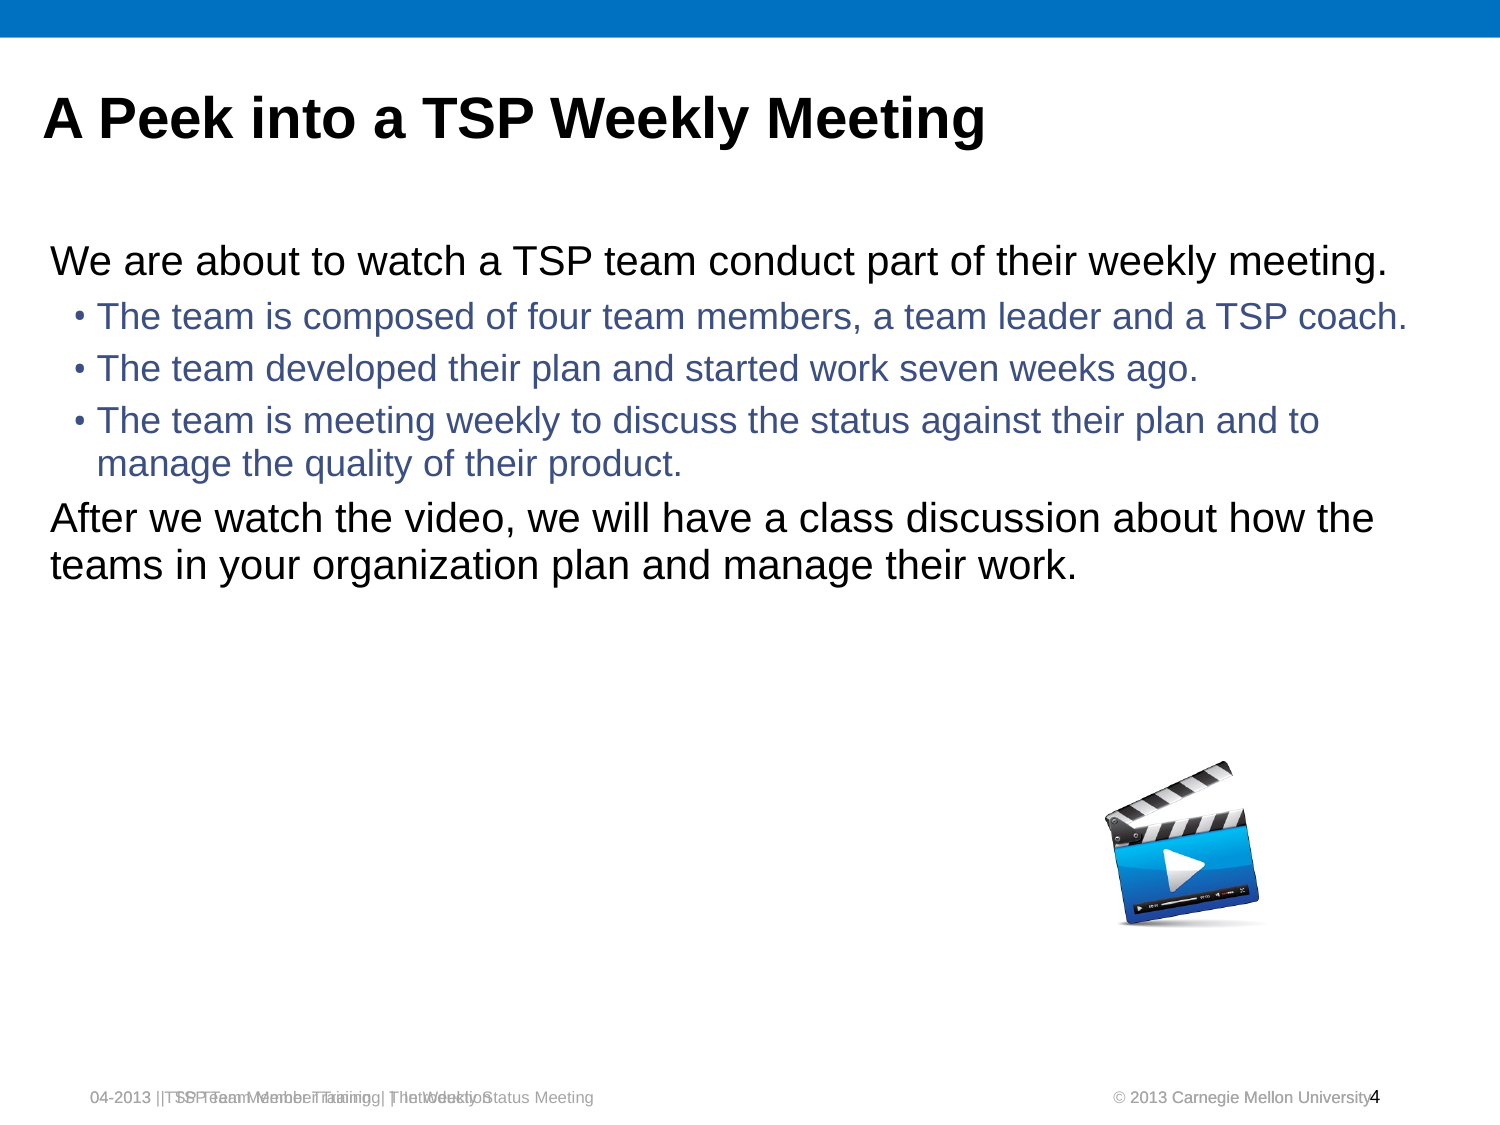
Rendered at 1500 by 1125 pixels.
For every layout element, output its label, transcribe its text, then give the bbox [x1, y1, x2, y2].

picture [1105, 761, 1267, 929]
list We are about to watch a TSP team conduct part of their weekly meeting. The team is composed of four team members, a team leader and a TSP coach. The team developed their plan and started work seven weeks ago. The team is meeting weekly to discuss the status against their plan and to manage the quality of their product. After we watch the video, we will have a class discussion about how the teams in your organization plan and manage their work. [49, 237, 1444, 1001]
title A Peek into a TSP Weekly Meeting [41, 93, 1438, 151]
